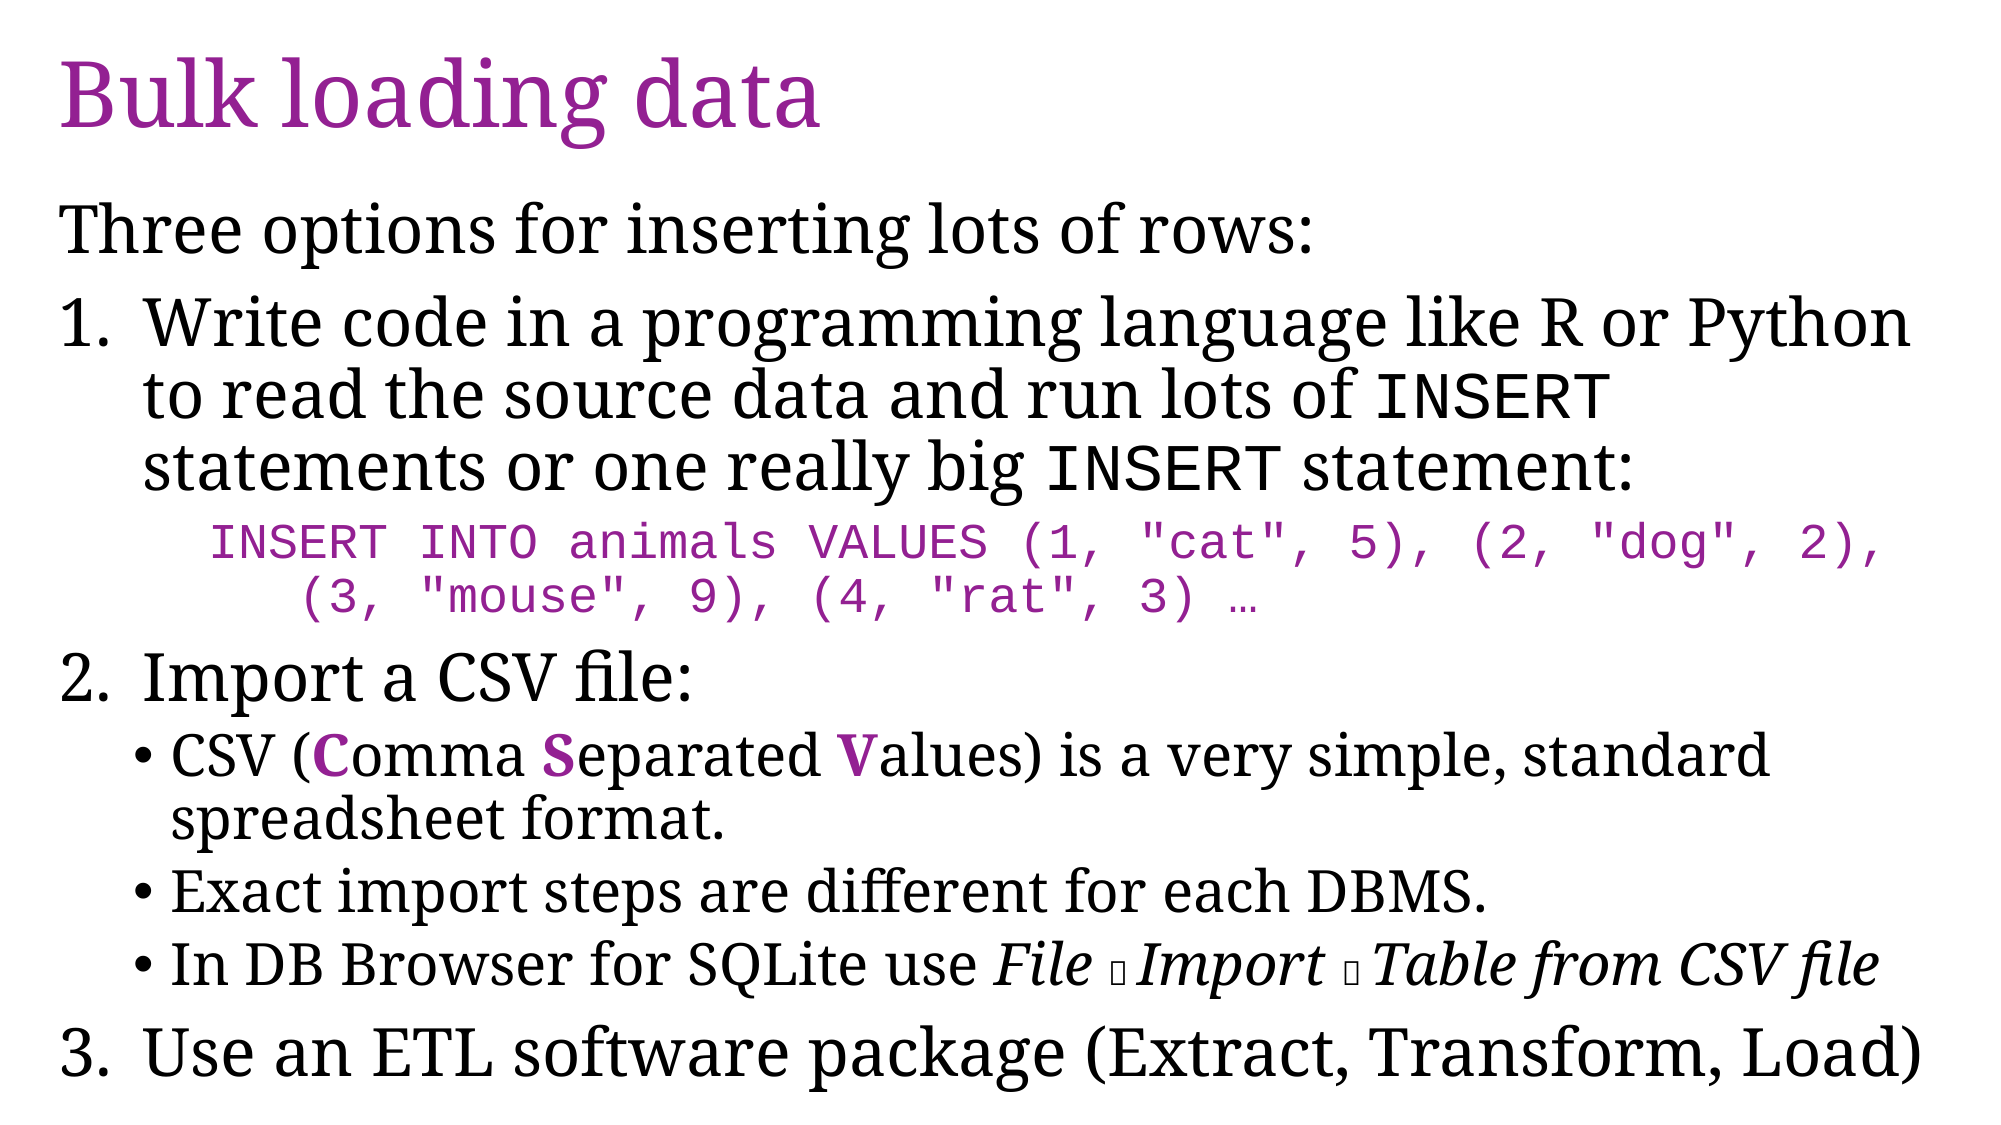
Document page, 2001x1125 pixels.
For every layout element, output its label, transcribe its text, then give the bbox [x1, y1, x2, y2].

list Three options for inserting lots of rows: Write code in a programming language like R or Python to read the source data and run lots of INSERT statements or one really big INSERT statement: INSERT INTO animals VALUES (1, "cat", 5), (2, "dog", 2), (3, "mouse", 9), (4, "rat", 3) … Import a CSV file: CSV (Comma Separated Values) is a very simple, standard spreadsheet format. Exact import steps are different for each DBMS. In DB Browser for SQLite use File  Import  Table from CSV file Use an ETL software package (Extract, Transform, Load) [43, 188, 1953, 1106]
title Bulk loading data [43, 25, 1953, 171]
